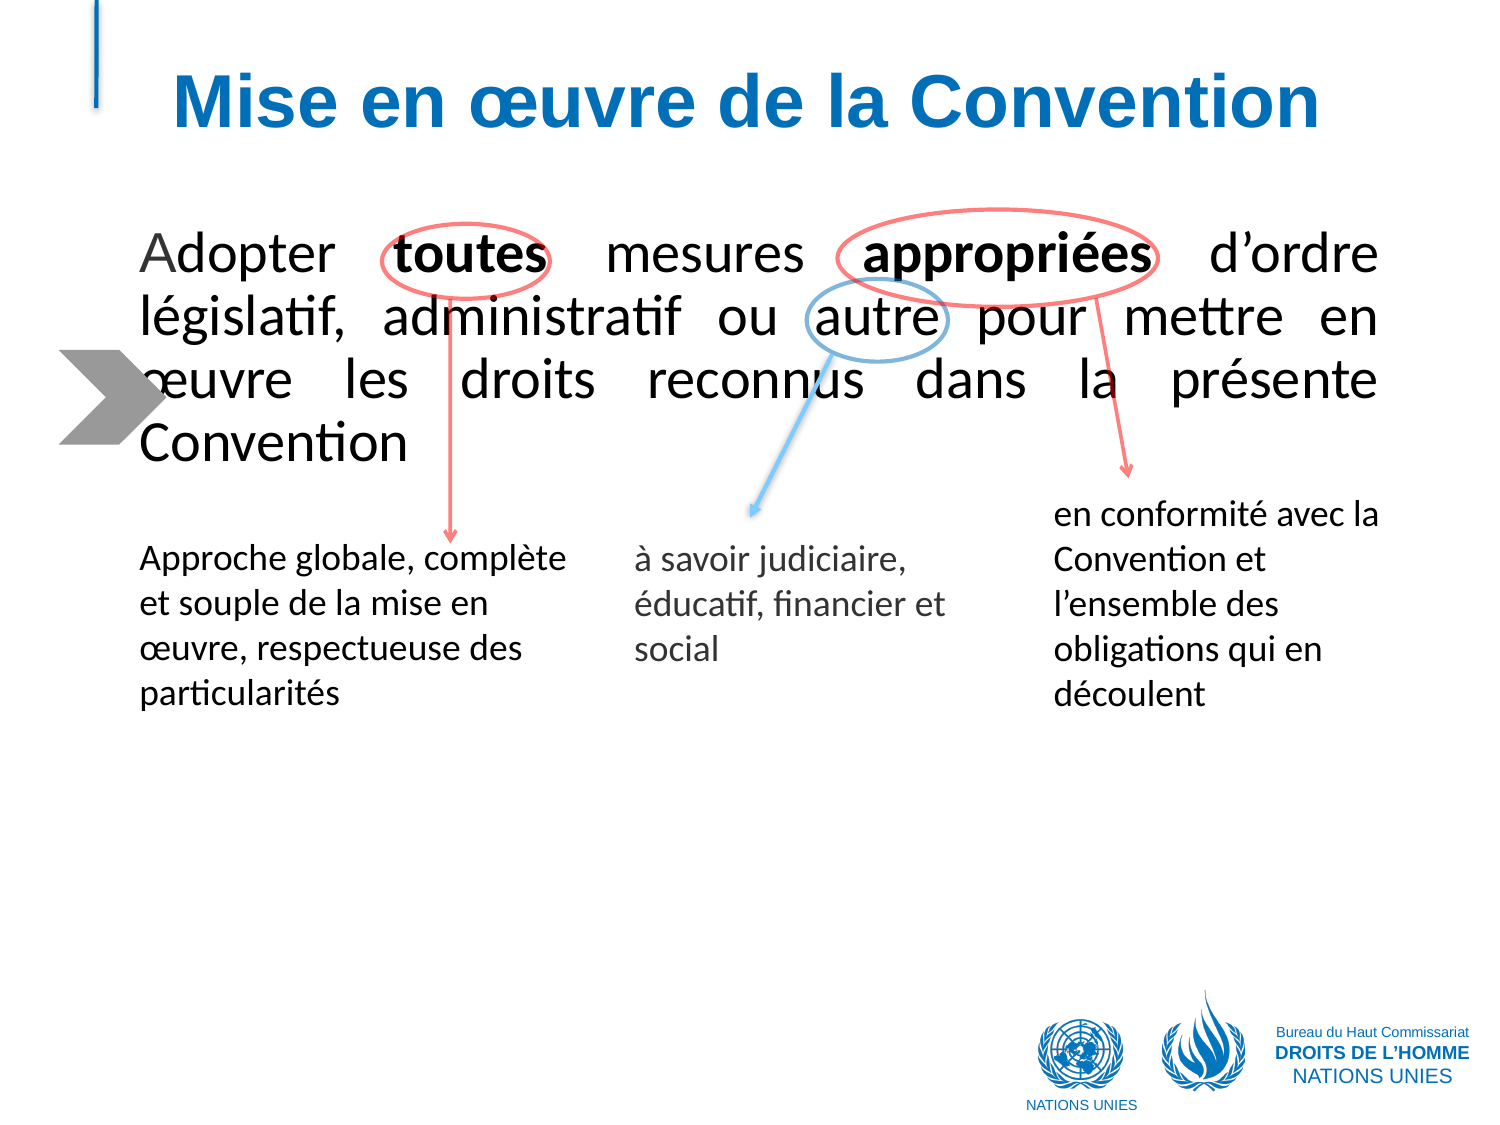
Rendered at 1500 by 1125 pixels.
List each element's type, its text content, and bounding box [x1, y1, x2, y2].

text_box Approche globale, complète et souple de la mise en œuvre, respectueuse des particularités [124, 525, 592, 765]
title Mise en œuvre de la Convention [58, 45, 1437, 224]
picture [1037, 990, 1457, 1107]
text_box Bureau du Haut Commissariat DROITS DE L’HOMME NATIONS UNIES [1245, 1015, 1500, 1096]
text_box Adopter toutes mesures appropriées d’ordre législatif, administratif ou autre pour mettre en œuvre les droits reconnus dans la présente Convention [124, 215, 1395, 860]
text_box [835, 207, 1161, 309]
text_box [749, 353, 833, 518]
text_box NATIONS UNIES [980, 1088, 1184, 1121]
text_box [379, 221, 553, 301]
text_box [58, 349, 167, 445]
text_box [806, 281, 949, 362]
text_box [1095, 298, 1129, 479]
text_box à savoir judiciaire, éducatif, financier et social [619, 526, 977, 677]
text_box en conformité avec la Convention et l’ensemble des obligations qui en découlent [1038, 481, 1420, 721]
